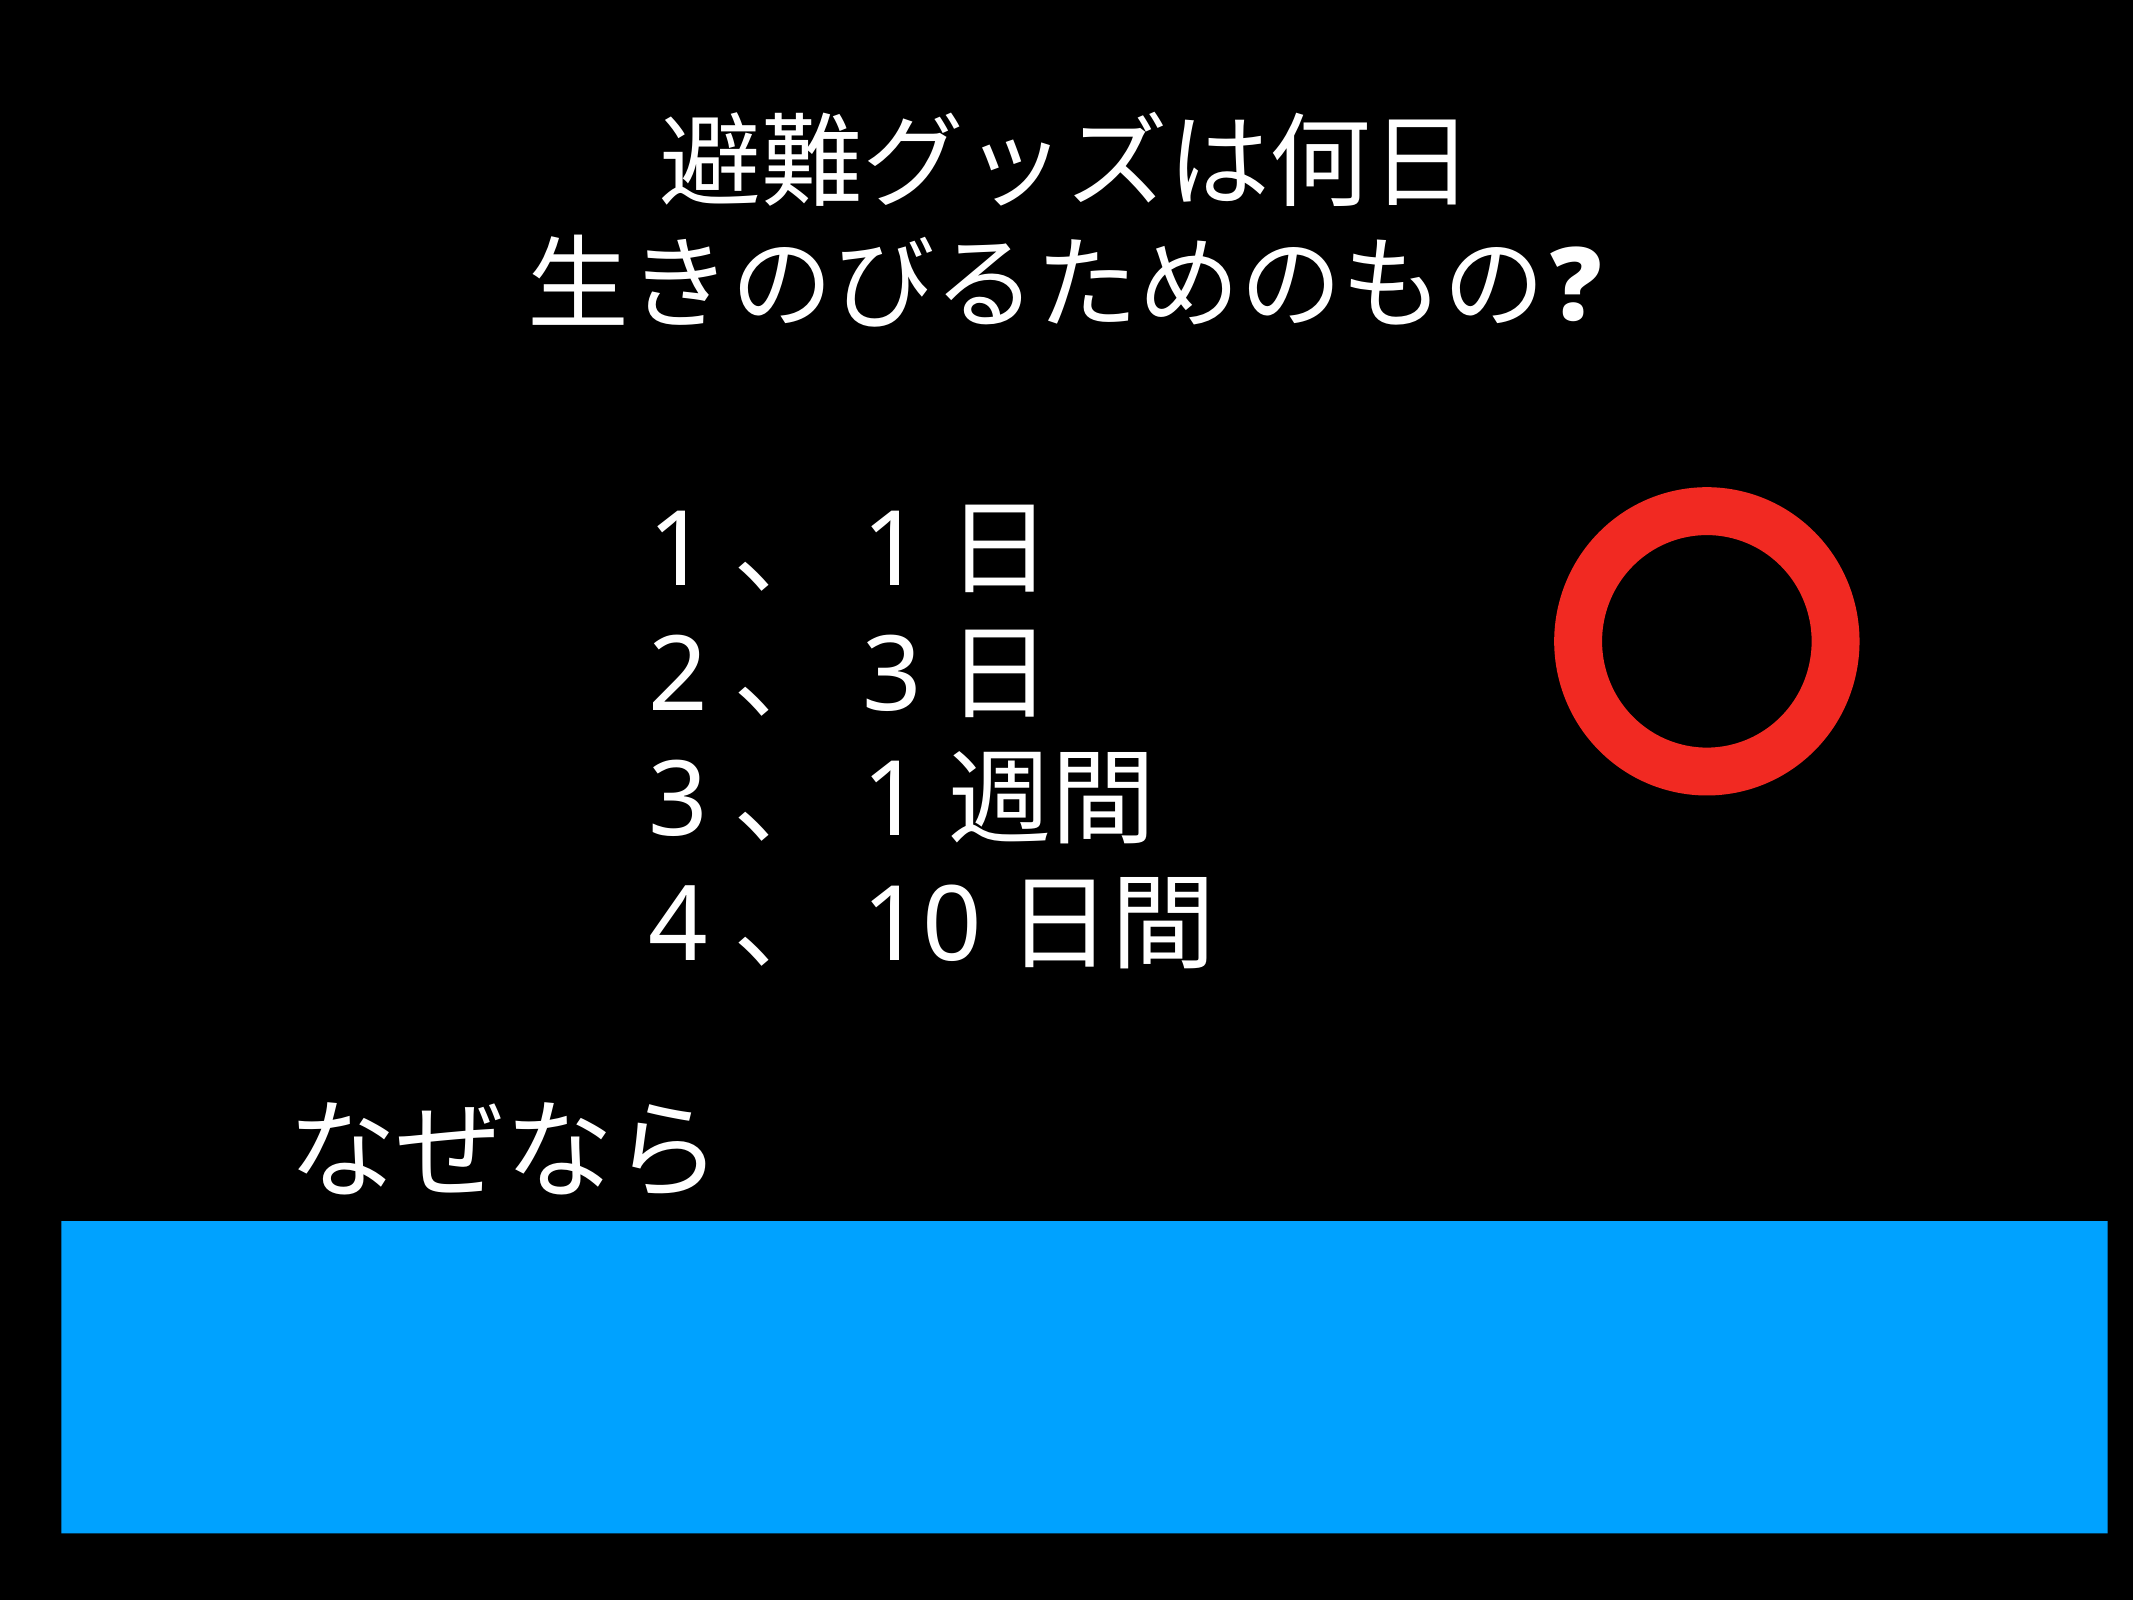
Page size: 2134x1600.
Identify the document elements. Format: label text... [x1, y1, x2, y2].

text_box 1、1日 2、3日 3、1週間 4、10日間 [640, 472, 1225, 990]
title 避難グッズは何日 生きのびるためのもの❓ [155, 41, 1978, 397]
text_box [1578, 511, 1836, 772]
text_box なぜなら [280, 1072, 731, 1220]
text_box [61, 1221, 2108, 1534]
